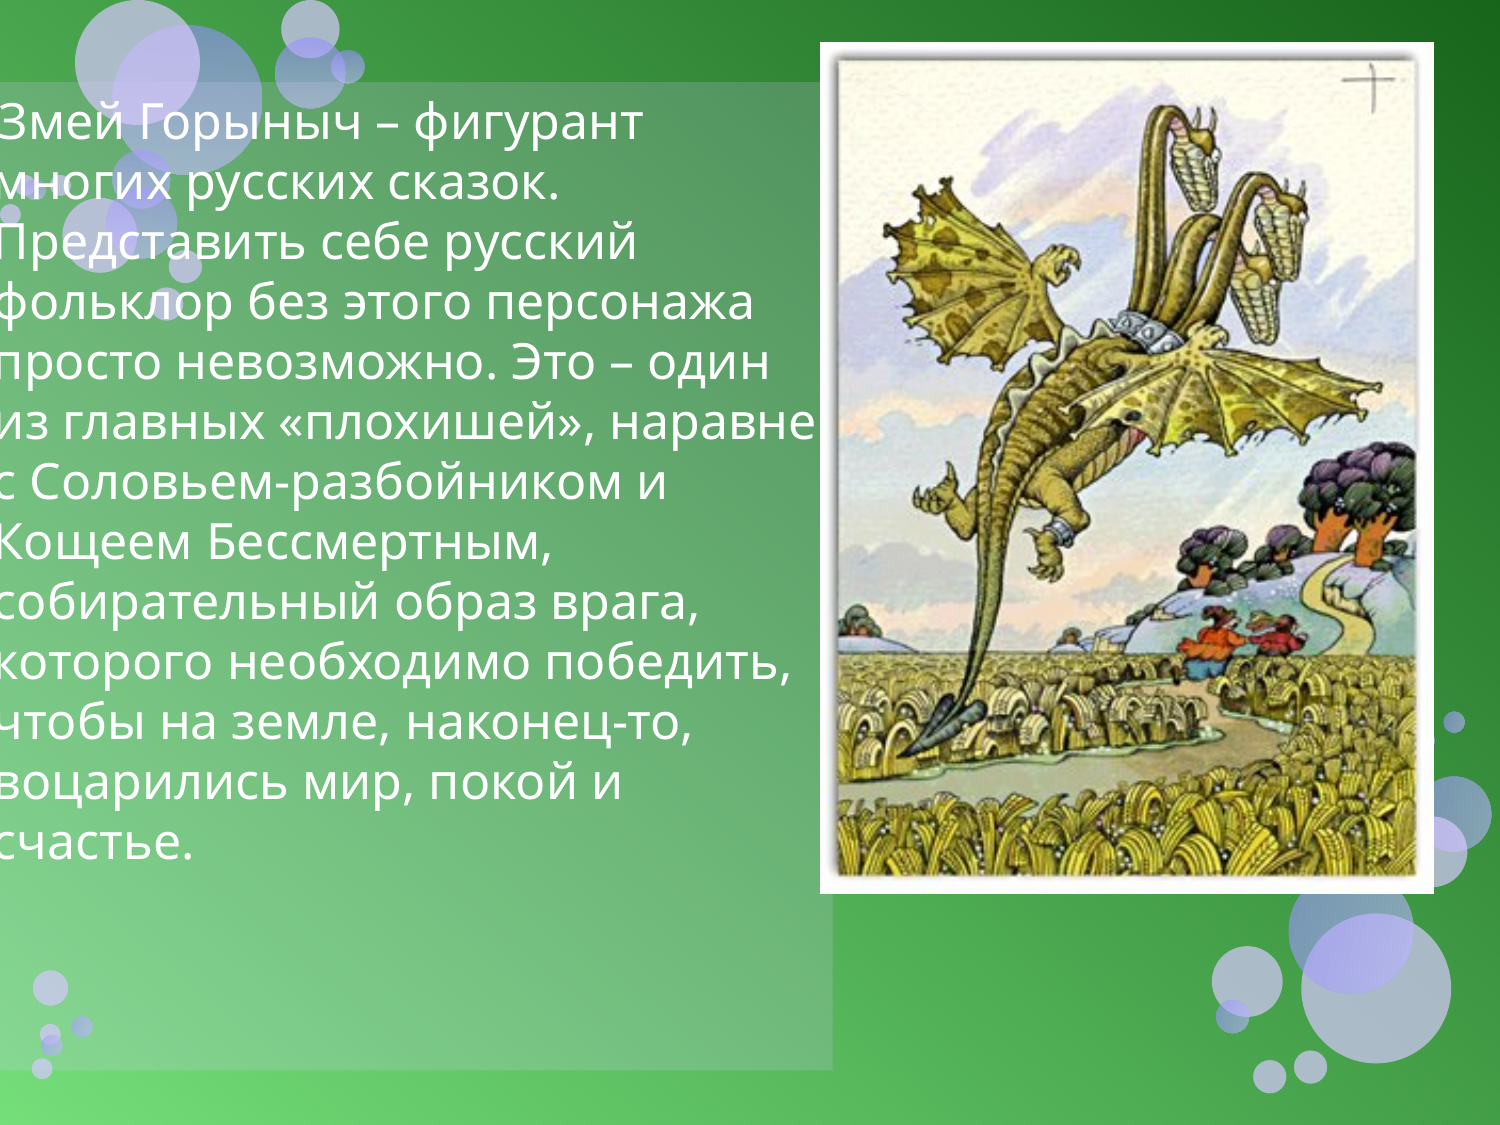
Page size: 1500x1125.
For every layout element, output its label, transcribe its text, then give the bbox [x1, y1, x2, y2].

picture [819, 41, 1435, 895]
list Змей Горыныч – фигурант многих русских сказок. Представить себе русский фольклор без этого персонажа просто невозможно. Это – один из главных «плохишей», наравне с Соловьем-разбойником и Кощеем Бессмертным, собирательный образ врага, которого необходимо победить, чтобы на земле, наконец-то, воцарились мир, покой и счастье. [0, 82, 833, 1071]
